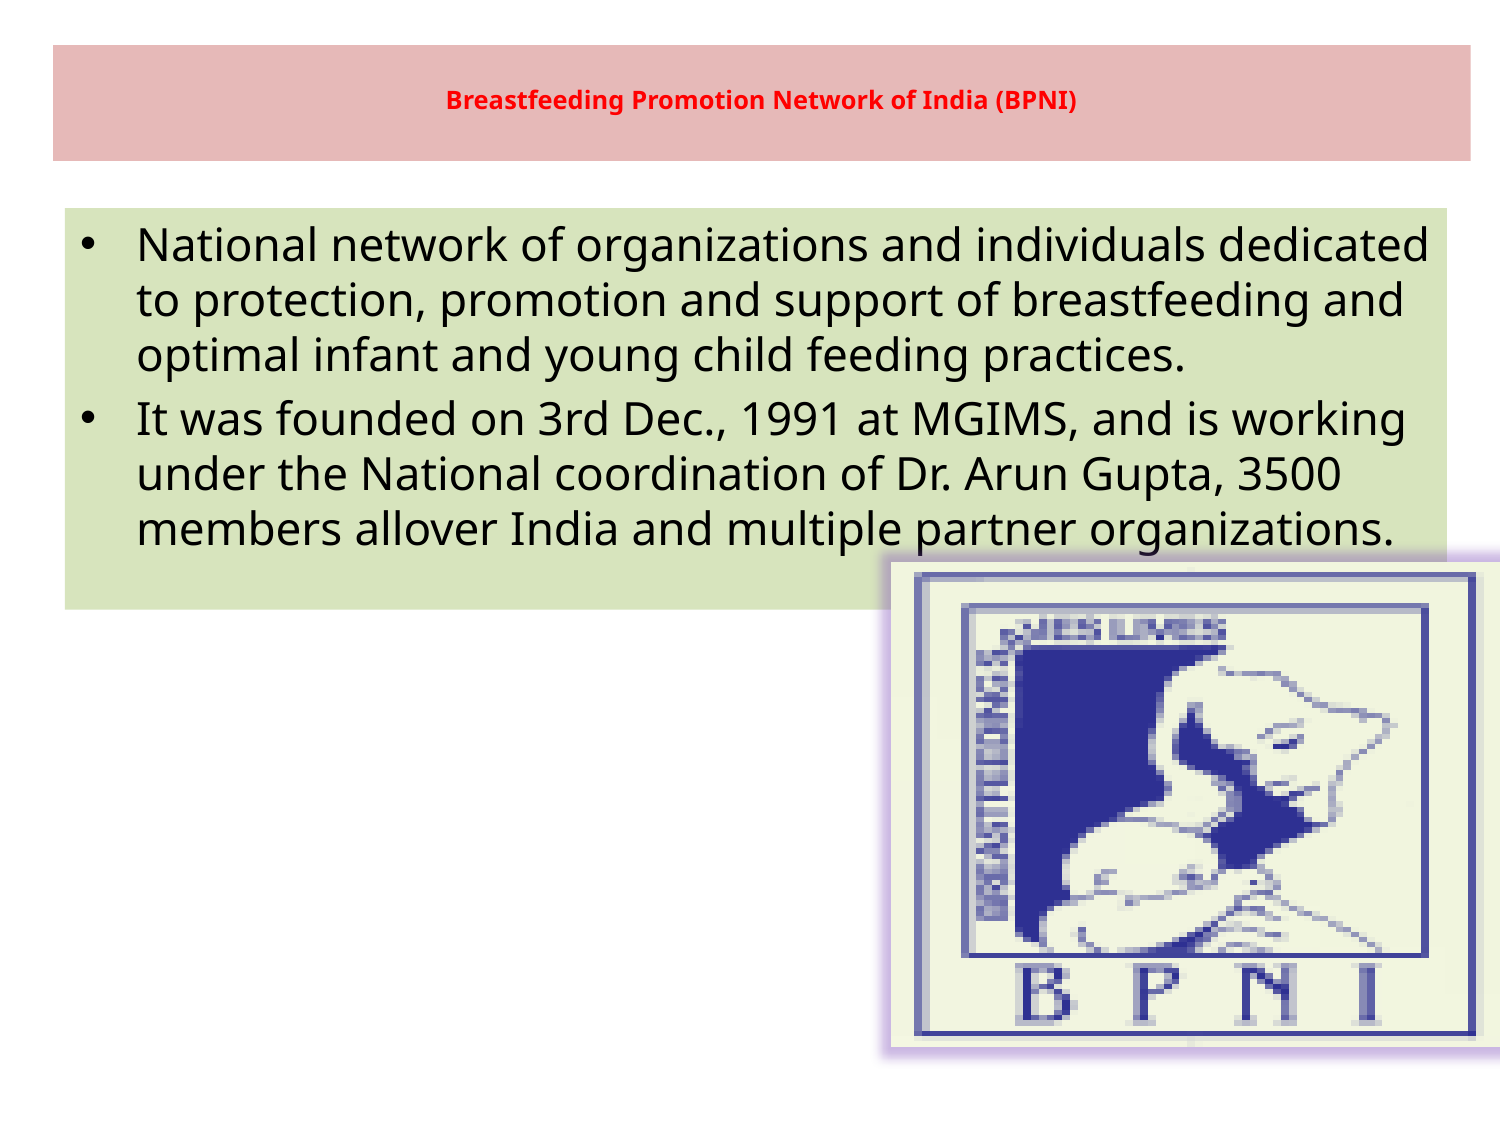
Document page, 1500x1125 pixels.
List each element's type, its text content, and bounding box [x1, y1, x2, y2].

picture [891, 562, 1500, 1048]
title Breastfeeding Promotion Network of India (BPNI) [53, 45, 1471, 161]
list National network of organizations and individuals dedicated to protection, promotion and support of breastfeeding and optimal infant and young child feeding practices. It was founded on 3rd Dec., 1991 at MGIMS, and is working under the National coordination of Dr. Arun Gupta, 3500 members allover India and multiple partner organizations. [64, 208, 1447, 610]
